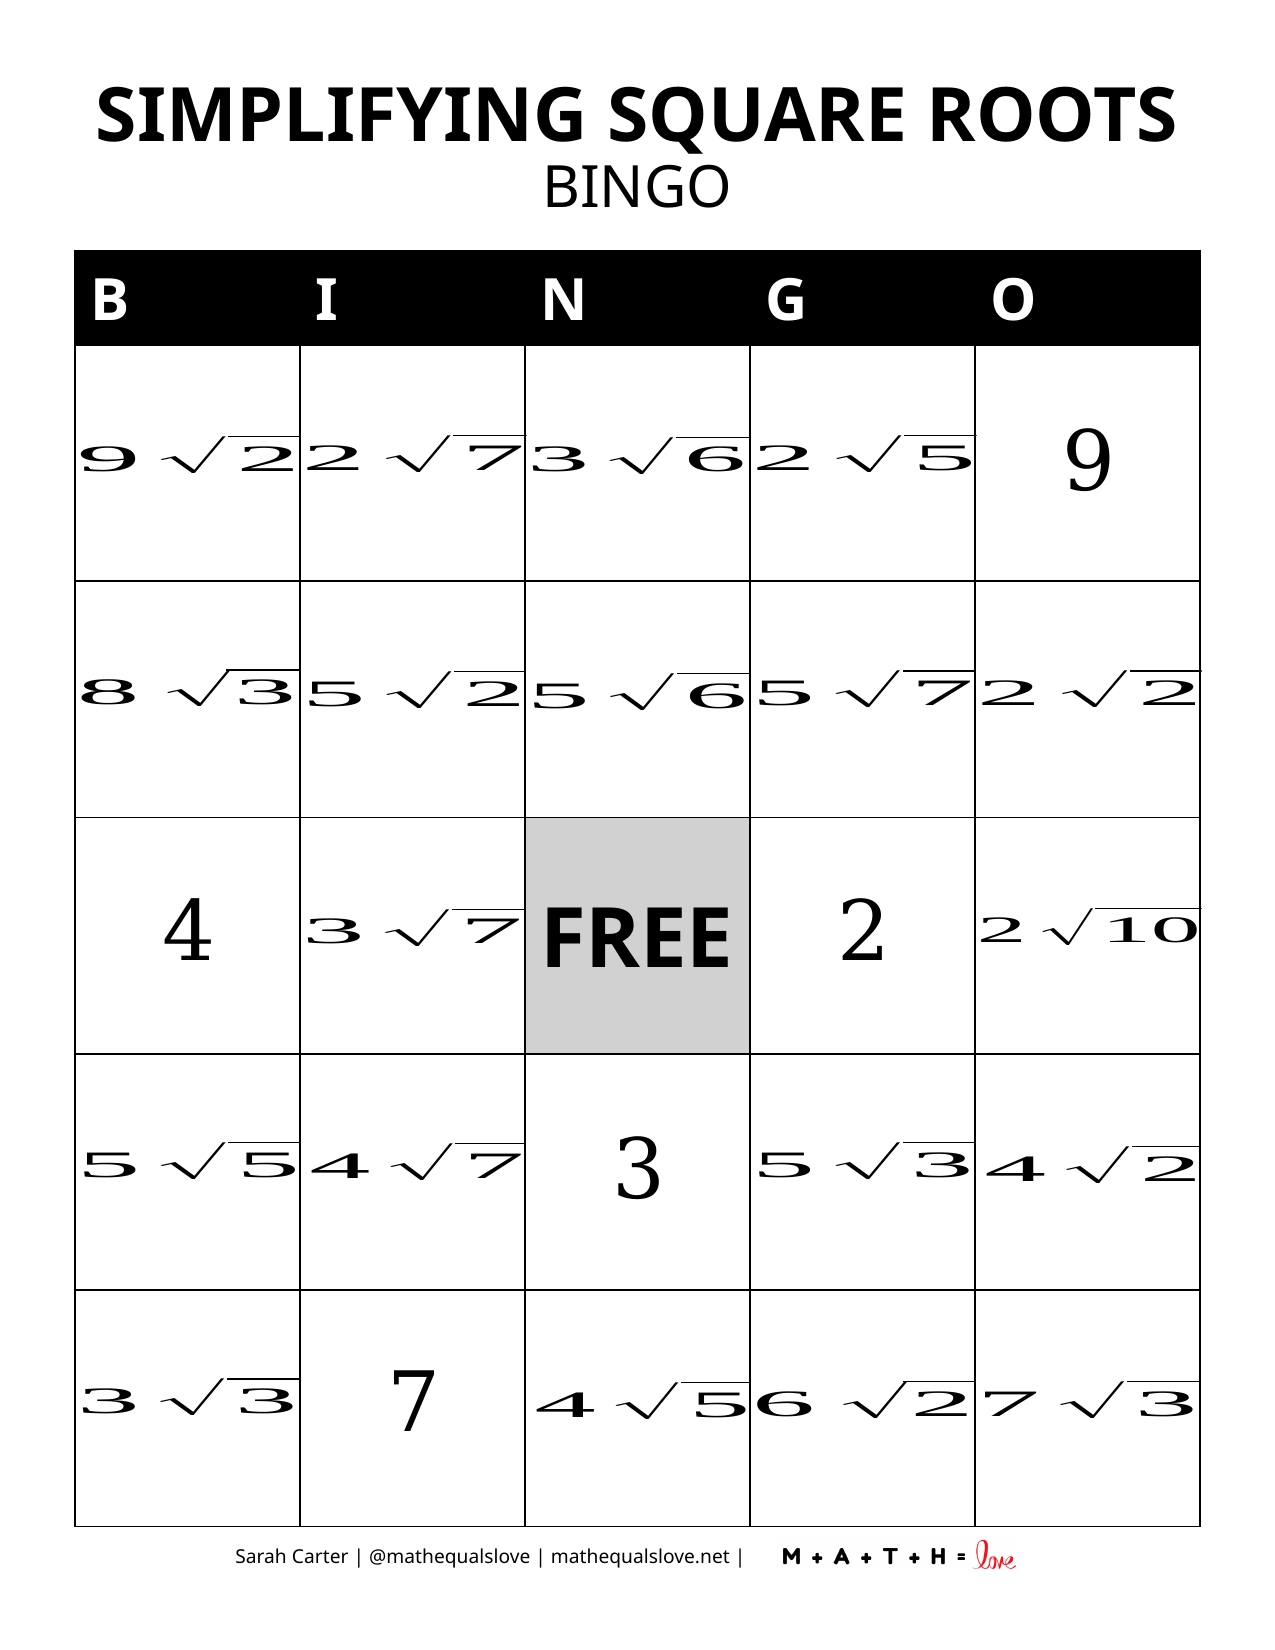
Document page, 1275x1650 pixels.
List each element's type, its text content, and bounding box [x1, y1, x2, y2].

table_cell [751, 346, 974, 580]
table_cell [76, 346, 299, 580]
table_cell [976, 346, 1199, 433]
table_header I [301, 251, 524, 344]
text_box 9 [975, 433, 1203, 481]
table_cell [976, 818, 1199, 1053]
table_cell [526, 1189, 749, 1289]
table_cell [751, 951, 974, 1053]
table_cell [751, 1055, 974, 1289]
table_cell [751, 582, 974, 817]
table_cell [76, 1055, 299, 1289]
table_cell [301, 346, 524, 580]
table_header O [976, 251, 1199, 344]
table_cell [301, 1422, 524, 1526]
table_cell [526, 1291, 749, 1526]
table_header N [526, 251, 749, 344]
table_cell [76, 951, 299, 1053]
table_cell [301, 582, 524, 817]
table_cell [751, 1291, 974, 1526]
text_box 2 [750, 903, 978, 951]
table_cell [301, 818, 524, 1053]
text_box SIMPLIFYING SQUARE ROOTS [74, 59, 1200, 165]
table_cell [76, 1291, 299, 1526]
table_cell [301, 1291, 524, 1374]
table_cell [976, 582, 1199, 817]
text_box BINGO [74, 165, 1200, 226]
table_cell [76, 582, 299, 817]
table_cell [976, 1055, 1199, 1289]
table_cell [301, 1055, 524, 1289]
table_cell [751, 818, 974, 903]
table_cell [976, 481, 1199, 580]
table_header B [76, 251, 299, 344]
table_cell [526, 346, 749, 580]
text_box 7 [300, 1374, 528, 1422]
table_cell [76, 818, 299, 903]
text_box 4 [75, 903, 303, 951]
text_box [220, 1535, 1055, 1576]
table_cell [976, 1291, 1199, 1526]
table_header G [751, 251, 974, 344]
table_cell [526, 582, 749, 817]
table_cell [526, 1055, 749, 1141]
table_cell FREE [526, 818, 749, 1053]
text_box 3 [525, 1141, 753, 1189]
